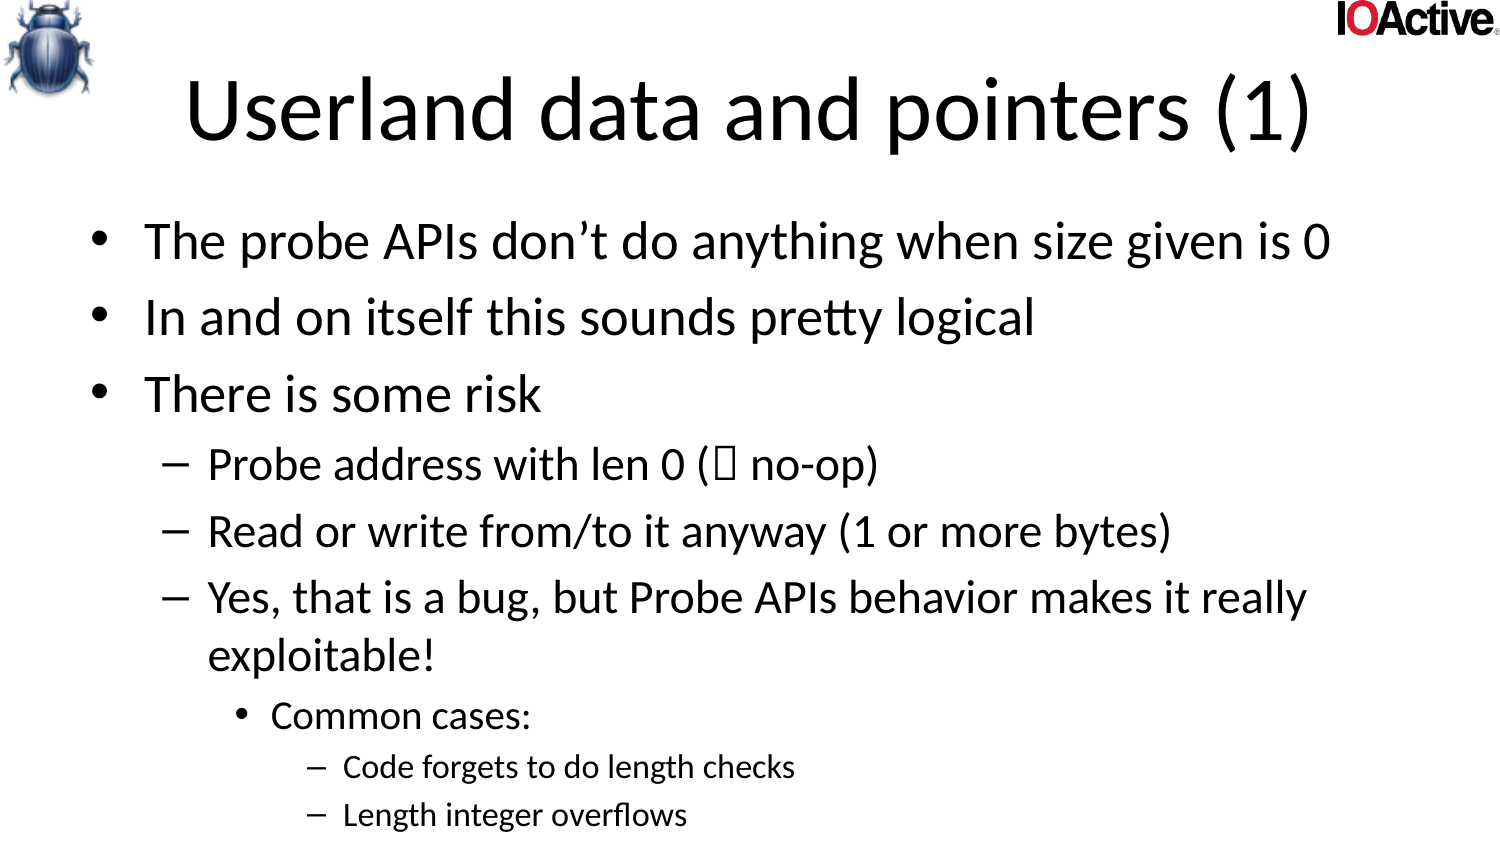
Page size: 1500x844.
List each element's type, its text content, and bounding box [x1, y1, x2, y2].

picture [0, 0, 101, 101]
list The probe APIs don’t do anything when size given is 0 In and on itself this sounds pretty logical There is some risk Probe address with len 0 ( no-op) Read or write from/to it anyway (1 or more bytes) Yes, that is a bug, but Probe APIs behavior makes it really exploitable! Common cases: Code forgets to do length checks Length integer overflows [75, 196, 1500, 844]
picture [1337, 0, 1500, 36]
title Userland data and pointers (1) [75, 33, 1425, 175]
